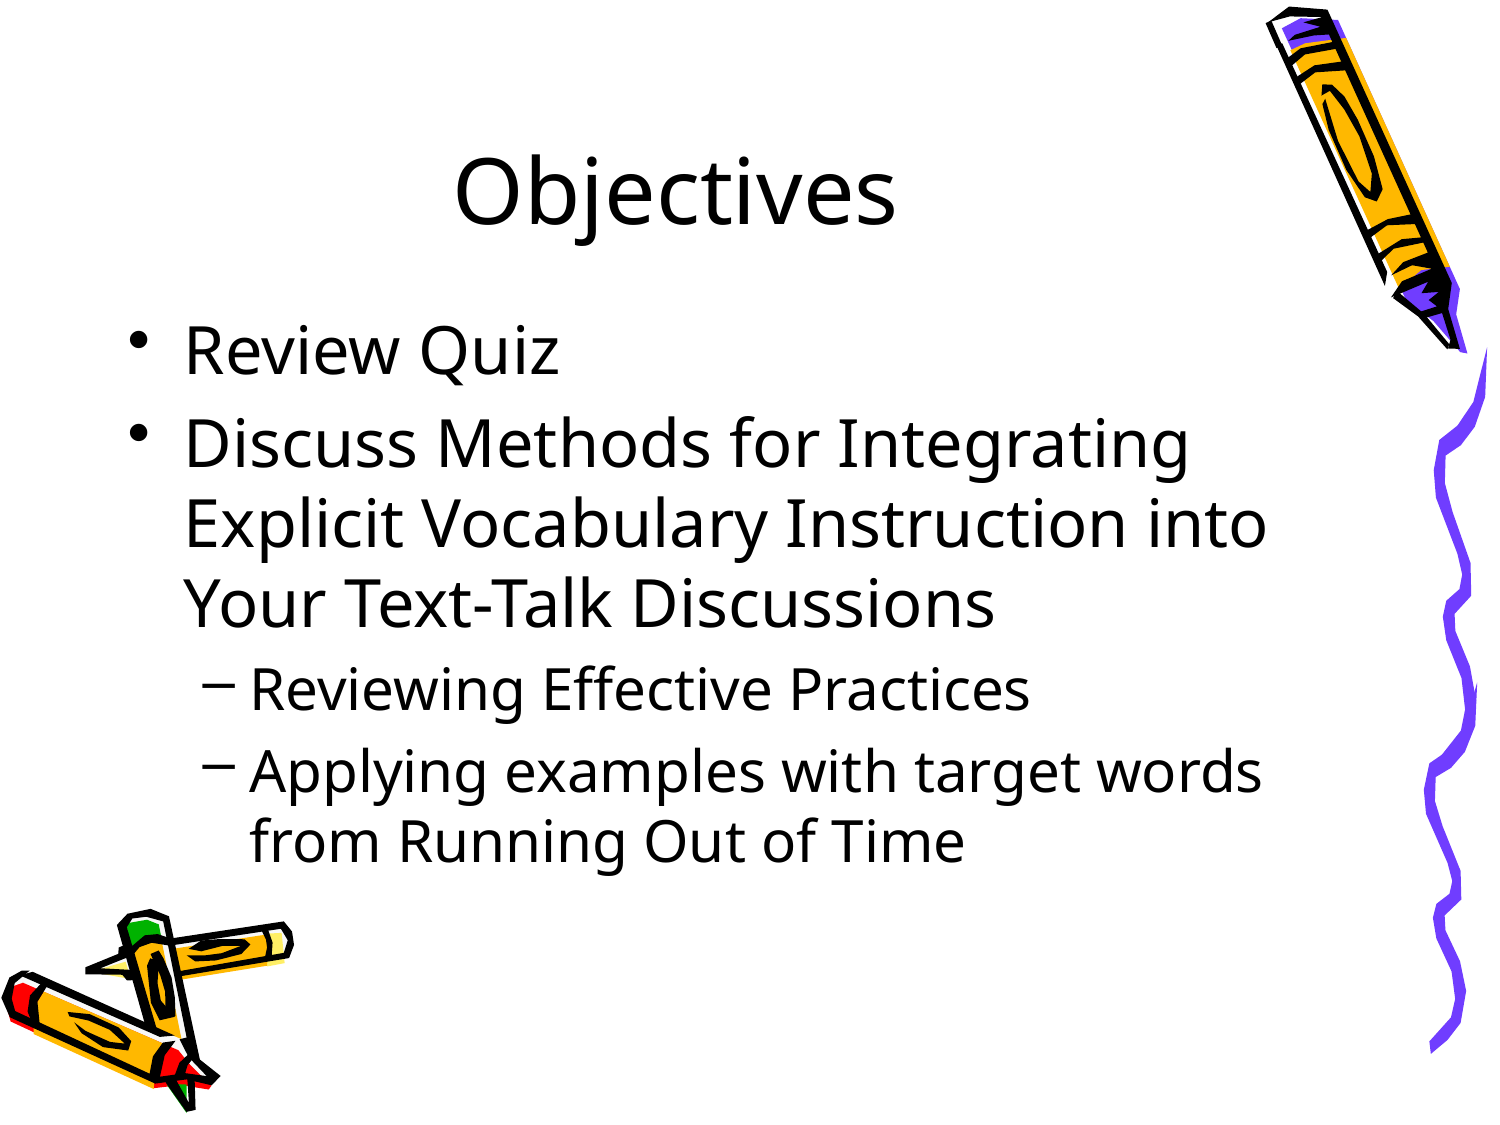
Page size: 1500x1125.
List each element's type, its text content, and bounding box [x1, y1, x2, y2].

list Review Quiz Discuss Methods for Integrating Explicit Vocabulary Instruction into Your Text-Talk Discussions Reviewing Effective Practices Applying examples with target words from Running Out of Time [112, 299, 1376, 901]
title Objectives [112, 62, 1240, 251]
